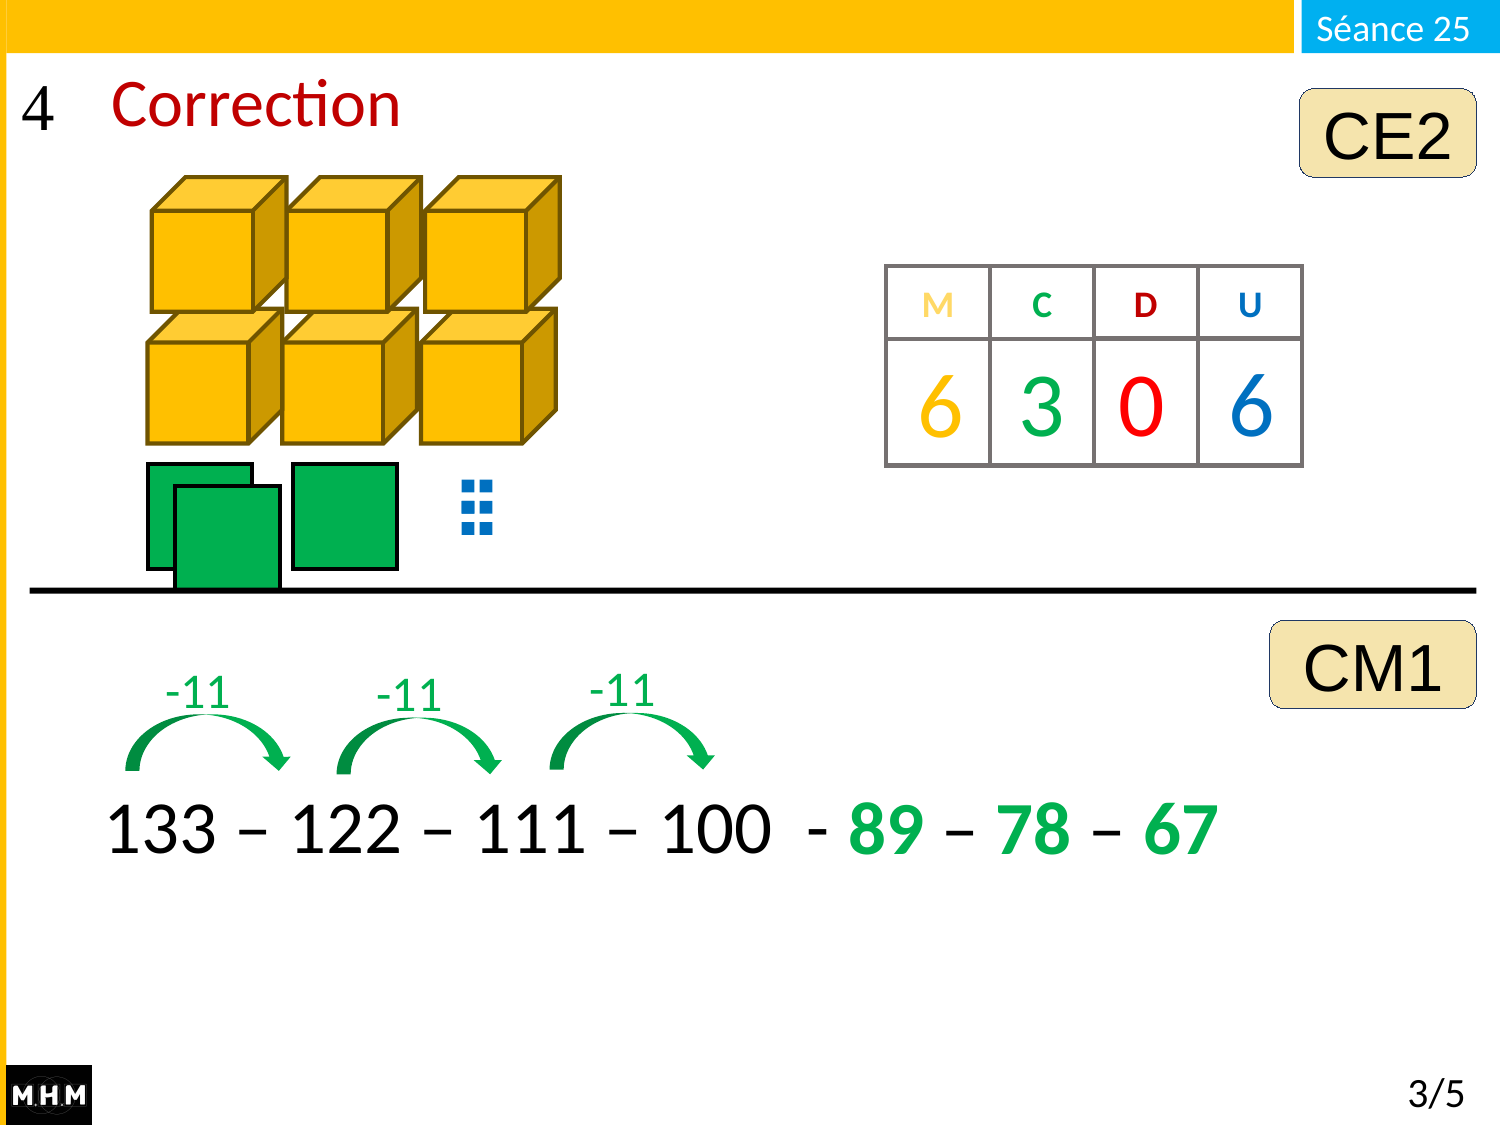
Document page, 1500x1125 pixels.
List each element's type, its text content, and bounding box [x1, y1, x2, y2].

text_box [477, 520, 494, 537]
text_box CE2 [1299, 88, 1477, 178]
picture [6, 1065, 92, 1125]
text_box 89 – 78 – 67 [833, 772, 1255, 878]
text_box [336, 654, 505, 775]
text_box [125, 650, 294, 772]
text_box [149, 175, 289, 314]
list 3/5 [1373, 1064, 1500, 1125]
text_box [477, 478, 494, 495]
text_box [284, 175, 424, 314]
text_box [173, 484, 282, 590]
text_box [291, 462, 399, 571]
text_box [885, 265, 1303, 466]
text_box 133 – 122 – 111 – 100 - … - … - … [88, 770, 1306, 876]
text_box [460, 478, 477, 495]
text_box [280, 306, 420, 446]
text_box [549, 649, 718, 770]
title Correction [96, 60, 1391, 150]
text_box [145, 306, 285, 446]
text_box [460, 499, 477, 516]
text_box [459, 520, 476, 537]
text_box [477, 499, 494, 516]
text_box [423, 175, 562, 314]
text_box CM1 [1269, 620, 1477, 709]
text_box [418, 306, 558, 446]
text_box [146, 462, 254, 571]
